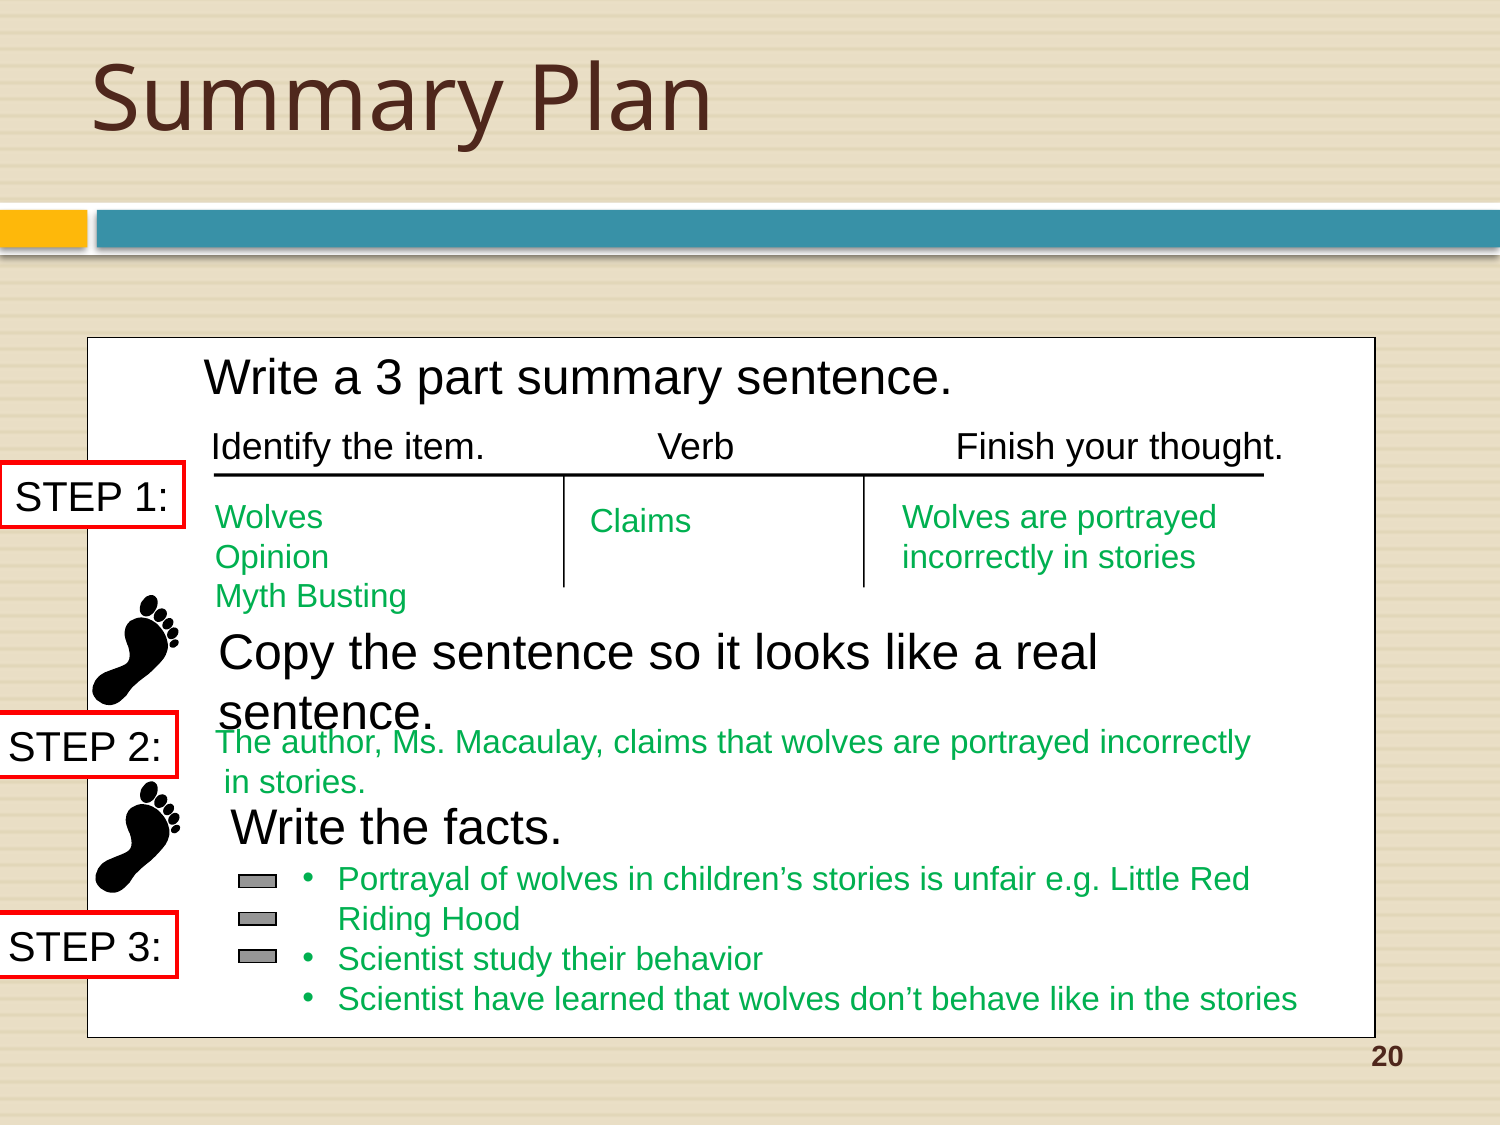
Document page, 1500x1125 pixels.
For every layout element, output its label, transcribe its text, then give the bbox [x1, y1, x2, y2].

text_box Finish your thought. [926, 414, 1314, 475]
text_box Wolves are portrayed incorrectly in stories [887, 487, 1263, 582]
text_box Copy the sentence so it looks like a real sentence. [203, 612, 1314, 712]
text_box Verb [642, 414, 760, 475]
text_box Identify the item. [195, 414, 501, 475]
title Summary Plan [74, 24, 1426, 163]
text_box Claims [575, 487, 838, 548]
text_box [238, 874, 277, 888]
text_box Write a 3 part summary sentence. [188, 337, 969, 413]
text_box The author, Ms. Macaulay, claims that wolves are portrayed incorrectly in stories. [200, 712, 1375, 847]
slide_number 20 [1012, 1015, 1419, 1094]
text_box [238, 912, 277, 925]
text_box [38, 512, 193, 688]
text_box [238, 949, 277, 963]
text_box STEP 2: [0, 712, 32, 778]
text_box [87, 337, 1375, 787]
text_box Wolves Opinion Myth Busting [200, 487, 550, 622]
text_box STEP 3: [0, 912, 177, 978]
text_box [87, 847, 1375, 1038]
text_box Write the facts. [197, 787, 579, 863]
text_box STEP 1: [0, 462, 184, 528]
text_box Portrayal of wolves in children’s stories is unfair e.g. Little Red Riding Hood Scientist study their behavior Scientist have learned that wolves don’t behave like in the stories [287, 849, 1363, 1025]
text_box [38, 699, 193, 876]
